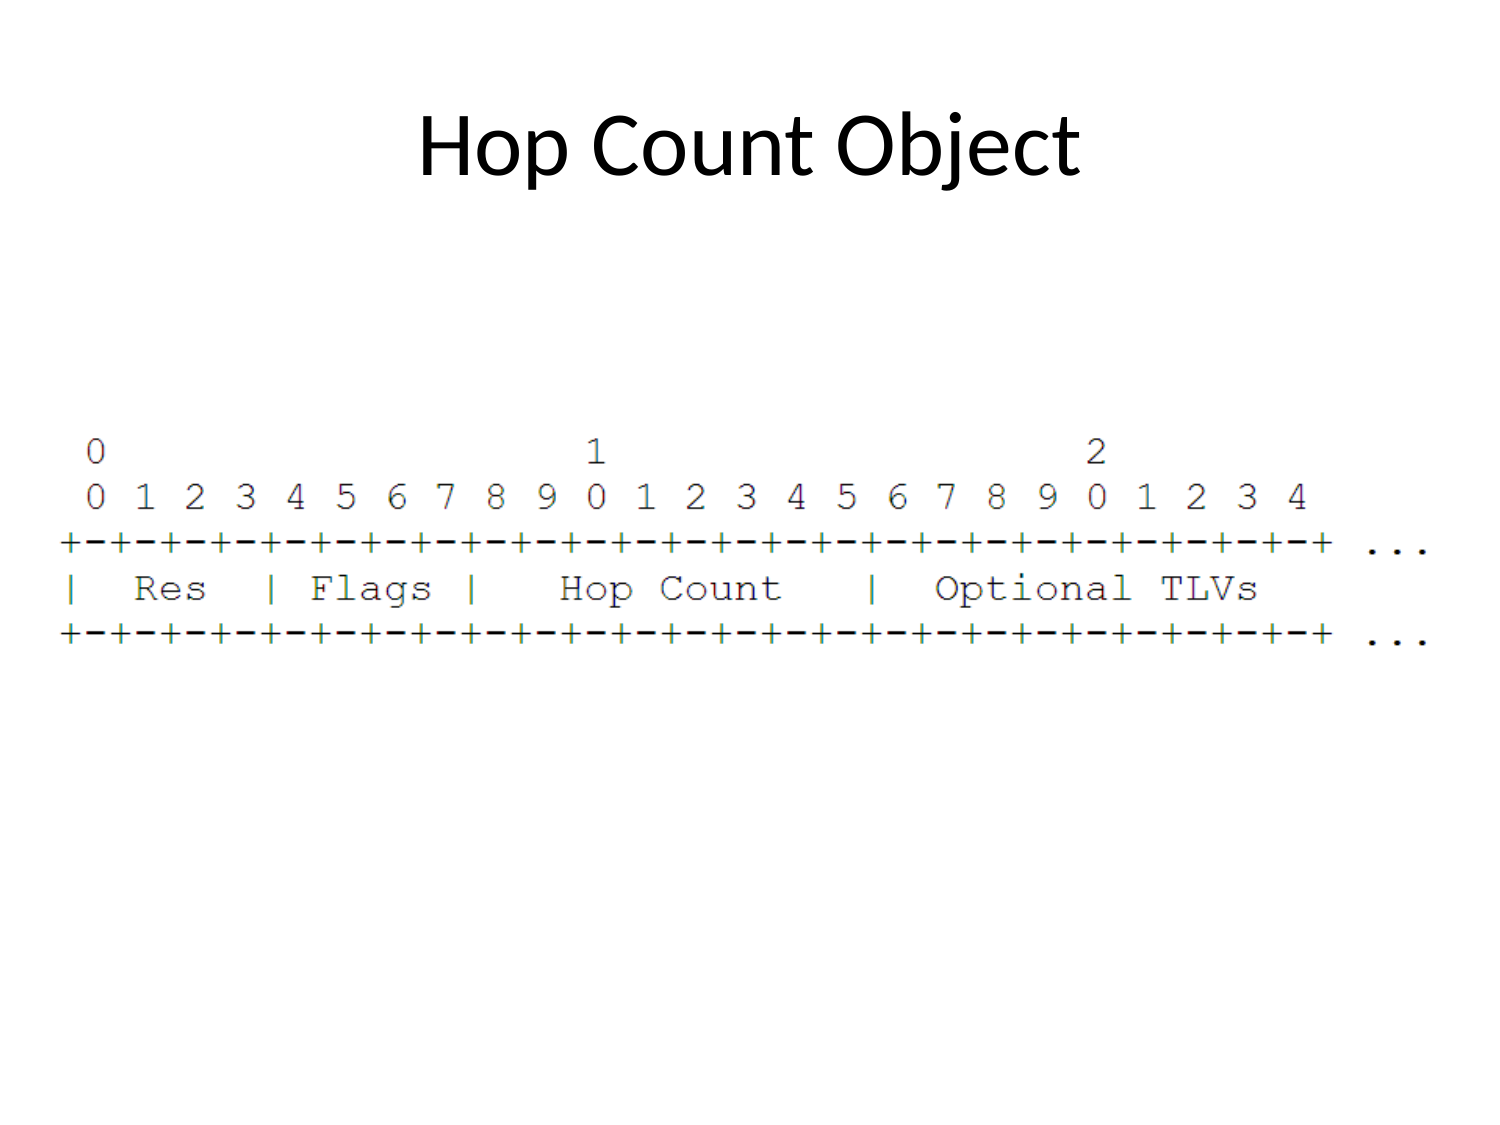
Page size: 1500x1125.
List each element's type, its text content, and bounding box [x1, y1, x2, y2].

title Hop Count Object [75, 45, 1425, 233]
picture [35, 423, 1465, 702]
